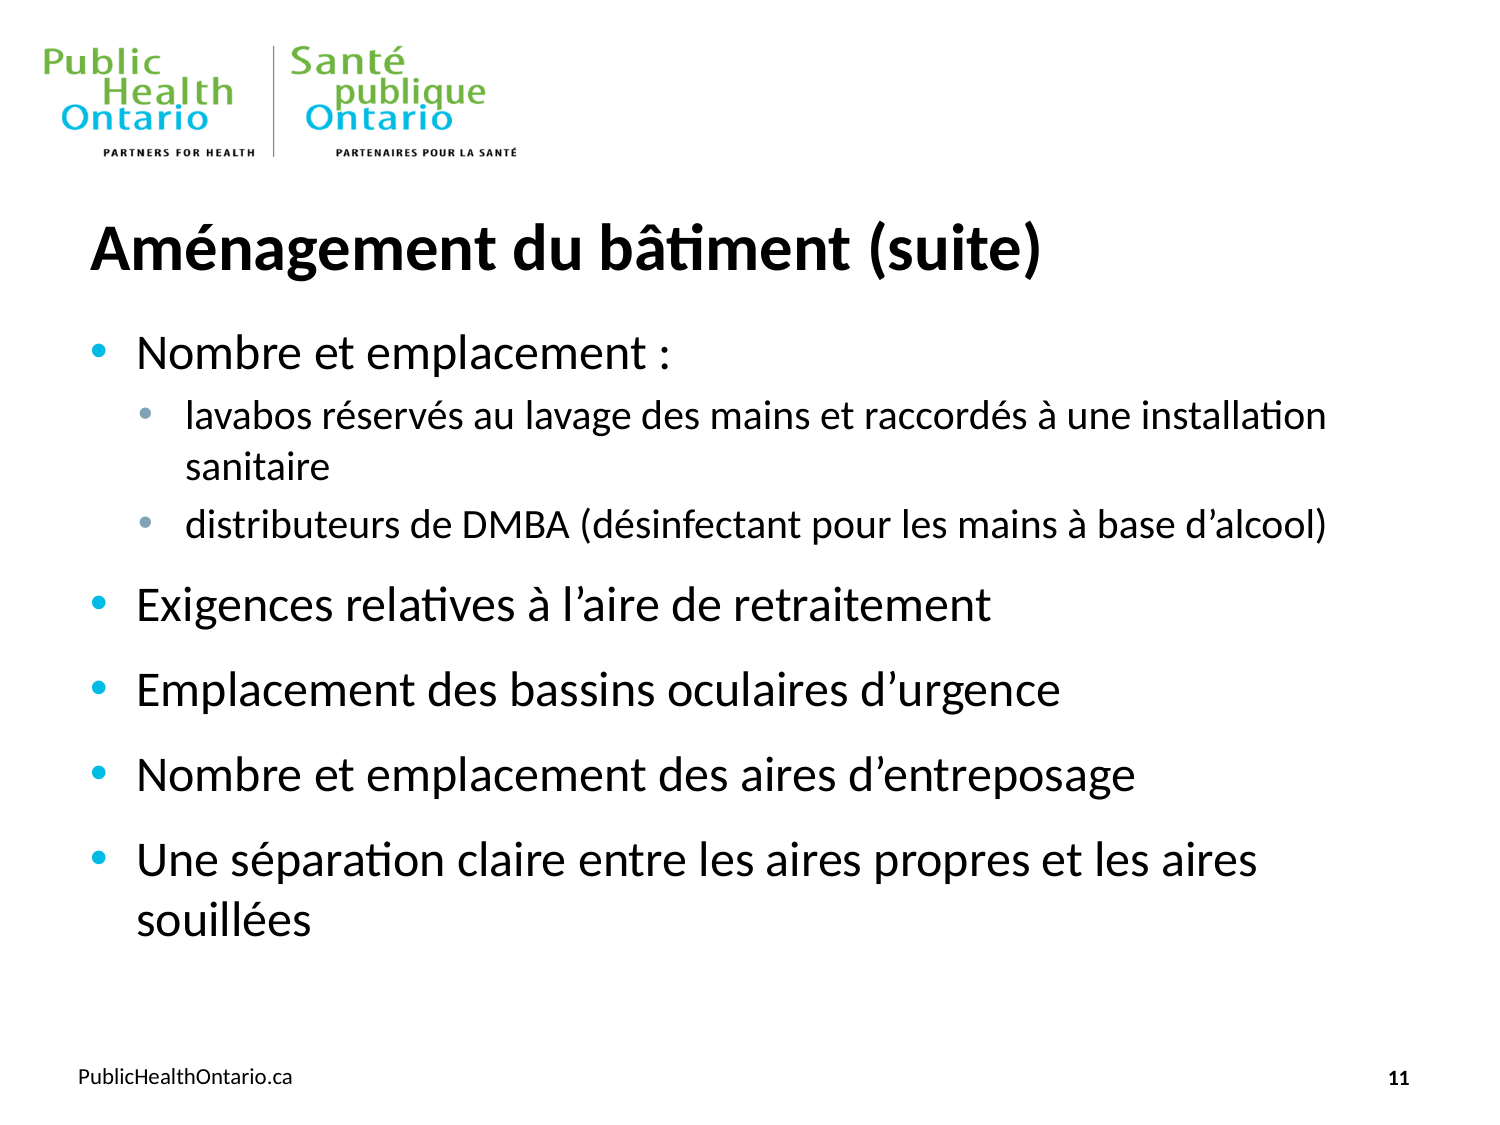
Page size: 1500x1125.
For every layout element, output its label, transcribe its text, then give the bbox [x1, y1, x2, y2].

slide_number 11 [1287, 1057, 1425, 1096]
list Nombre et emplacement : lavabos réservés au lavage des mains et raccordés à une installation sanitaire distributeurs de DMBA (désinfectant pour les mains à base d’alcool) Exigences relatives à l’aire de retraitement Emplacement des bassins oculaires d’urgence Nombre et emplacement des aires d’entreposage Une séparation claire entre les aires propres et les aires souillées [75, 312, 1425, 1038]
picture [37, 37, 525, 165]
title Aménagement du bâtiment (suite) [75, 187, 1425, 300]
